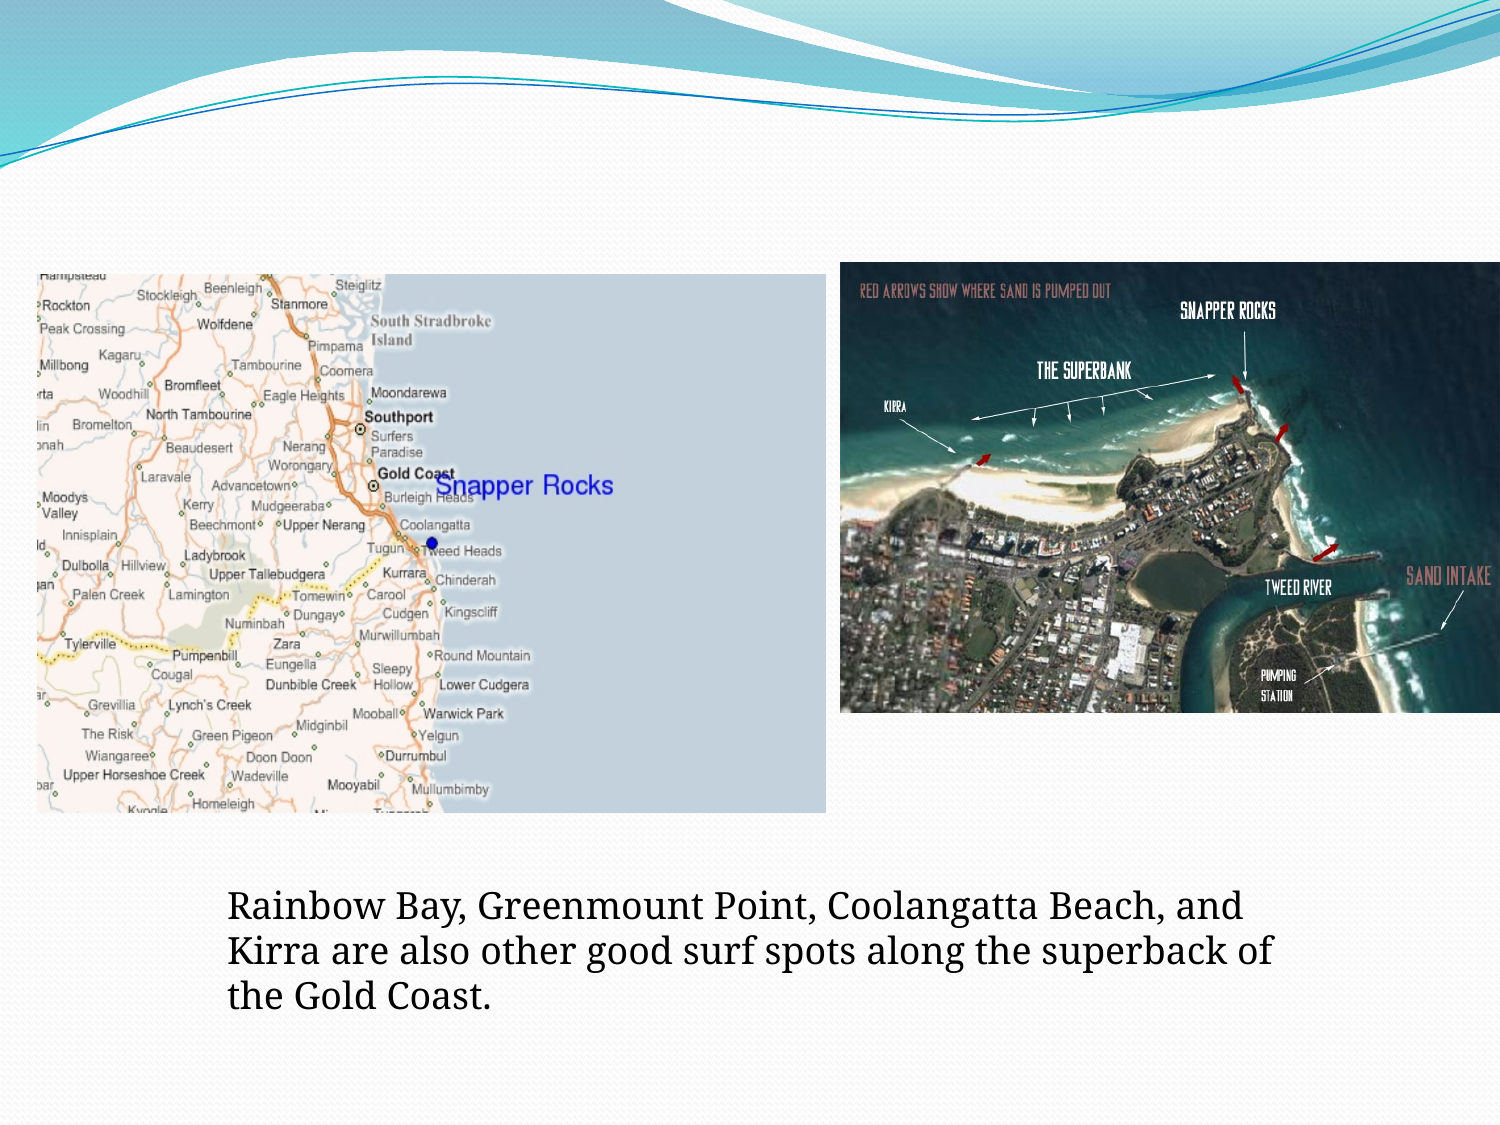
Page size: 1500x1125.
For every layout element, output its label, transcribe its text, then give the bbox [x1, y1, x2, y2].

picture [37, 274, 827, 813]
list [839, 262, 1500, 713]
text_box Rainbow Bay, Greenmount Point, Coolangatta Beach, and Kirra are also other good surf spots along the superback of the Gold Coast. [212, 874, 1338, 1025]
